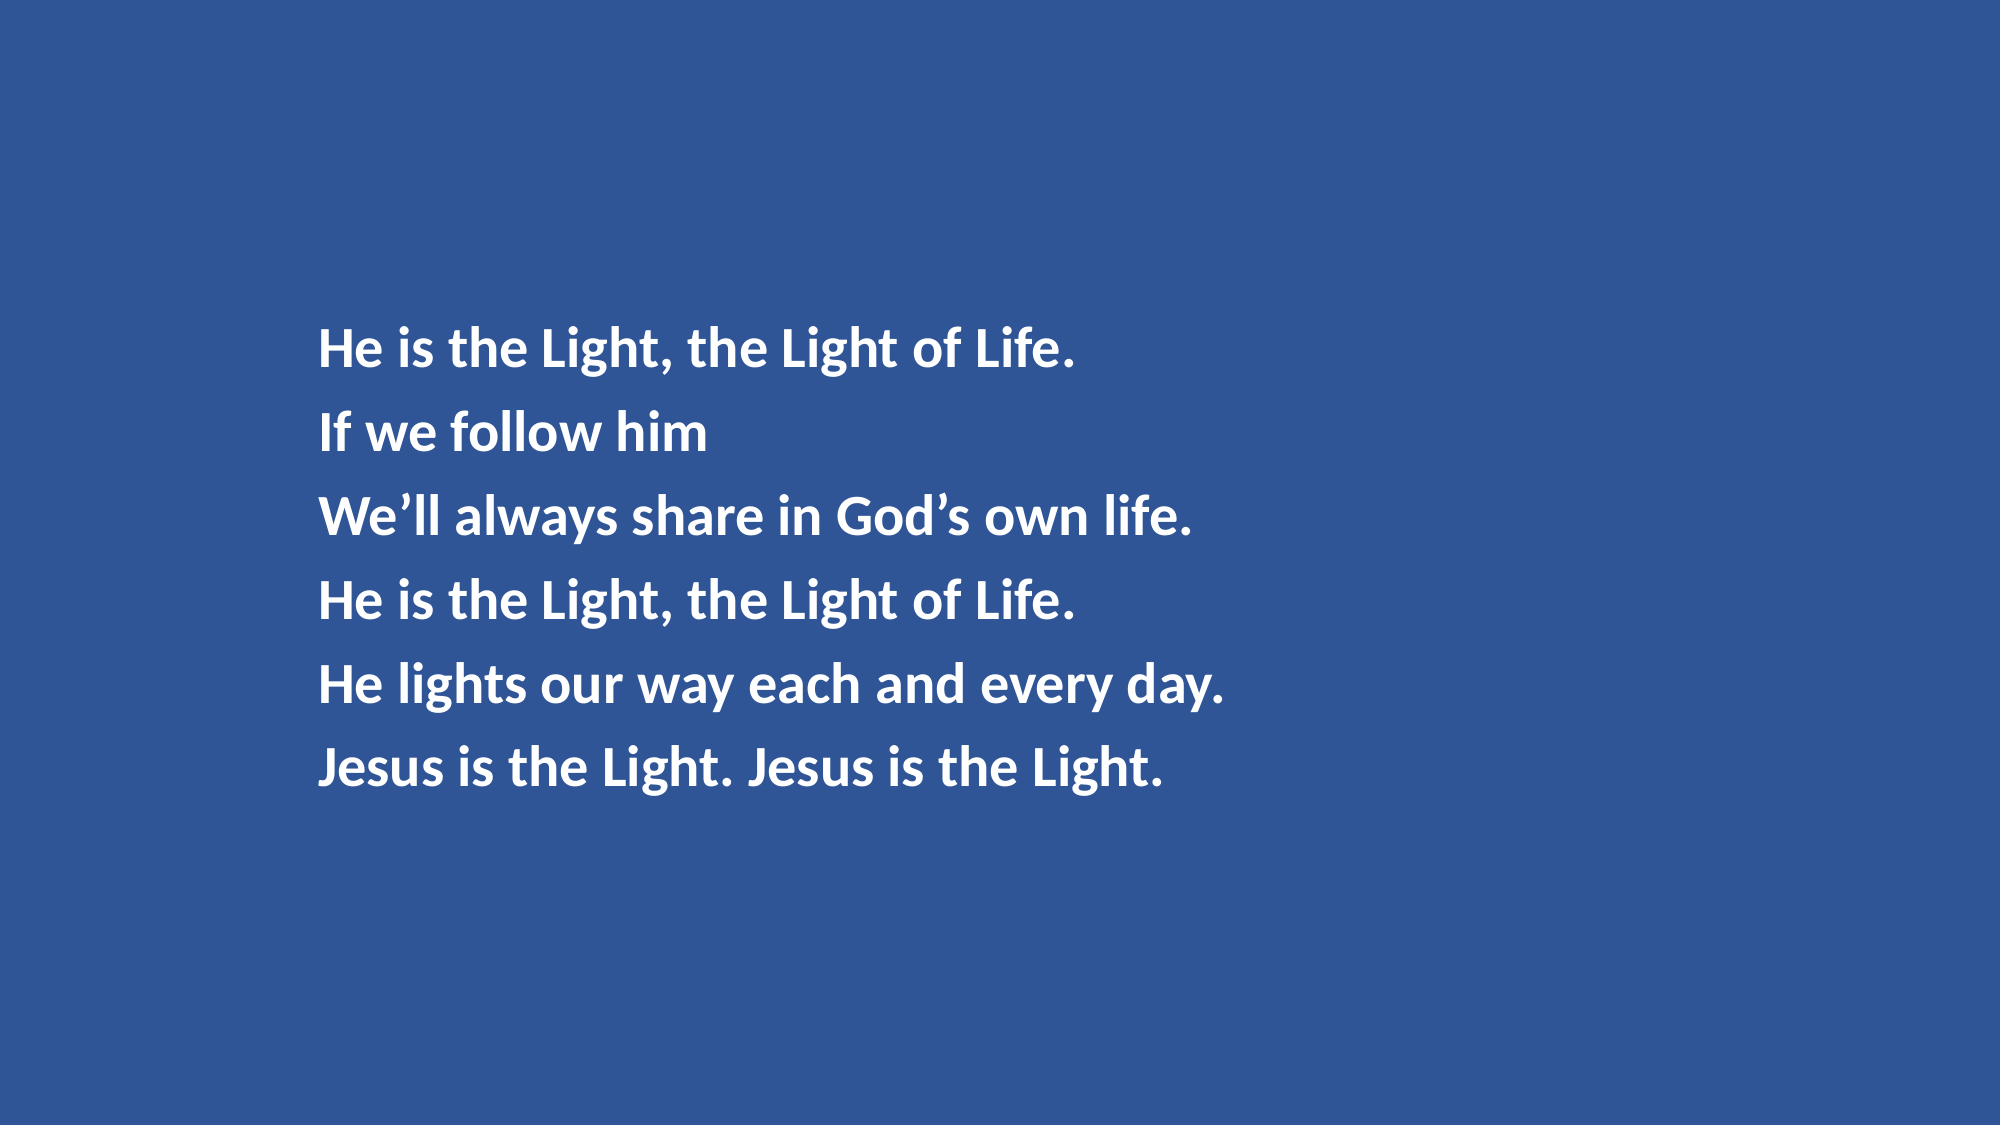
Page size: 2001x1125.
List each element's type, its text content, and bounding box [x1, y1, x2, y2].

list He is the Light, the Light of Life. If we follow him We’ll always share in God’s own life. He is the Light, the Light of Life. He lights our way each and every day. Jesus is the Light. Jesus is the Light. [303, 310, 1704, 815]
